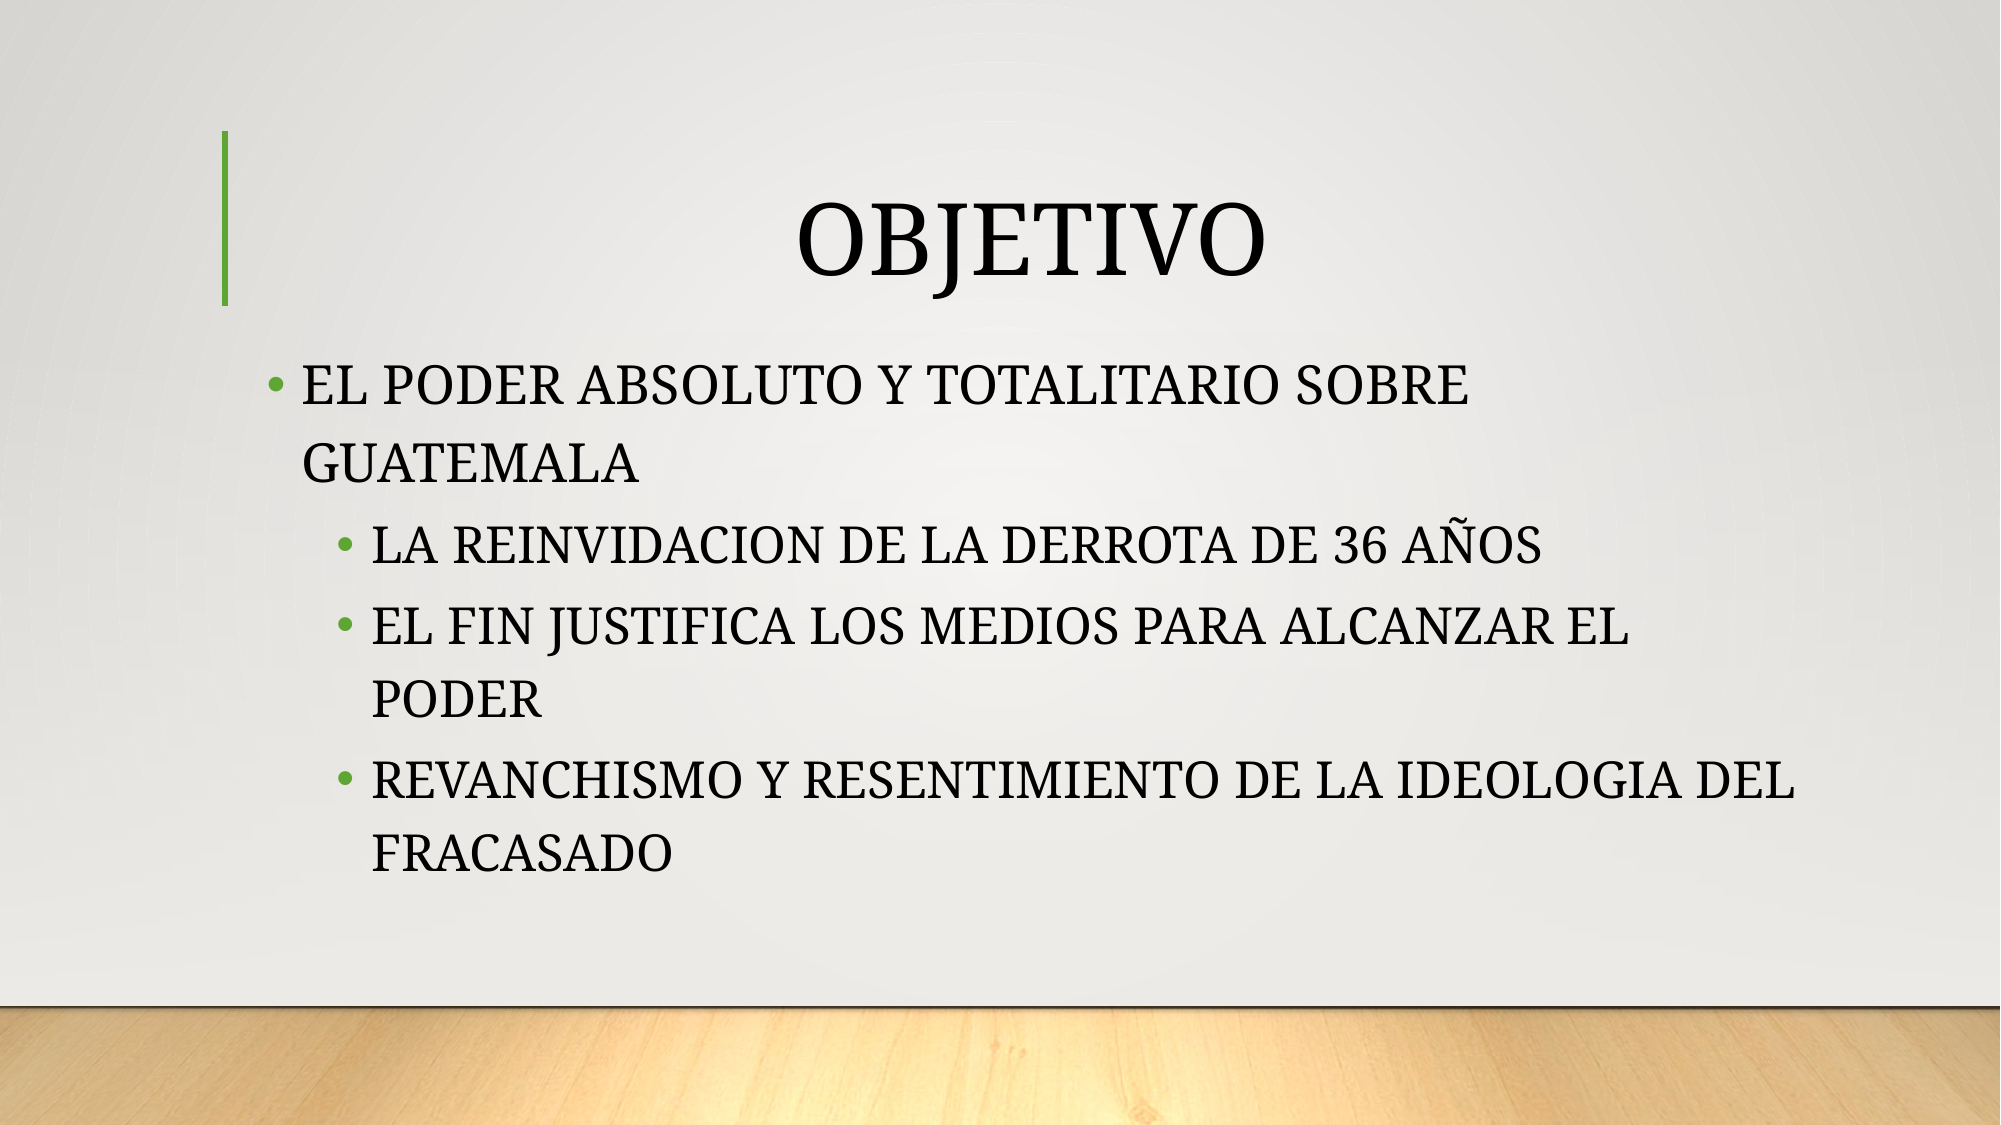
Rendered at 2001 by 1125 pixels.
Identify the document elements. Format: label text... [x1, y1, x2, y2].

title OBJETIVO [251, 131, 1814, 305]
picture [0, 1006, 2000, 1125]
list EL PODER ABSOLUTO Y TOTALITARIO SOBRE GUATEMALA LA REINVIDACION DE LA DERROTA DE 36 AÑOS EL FIN JUSTIFICA LOS MEDIOS PARA ALCANZAR EL PODER REVANCHISMO Y RESENTIMIENTO DE LA IDEOLOGIA DEL FRACASADO [251, 330, 1814, 897]
